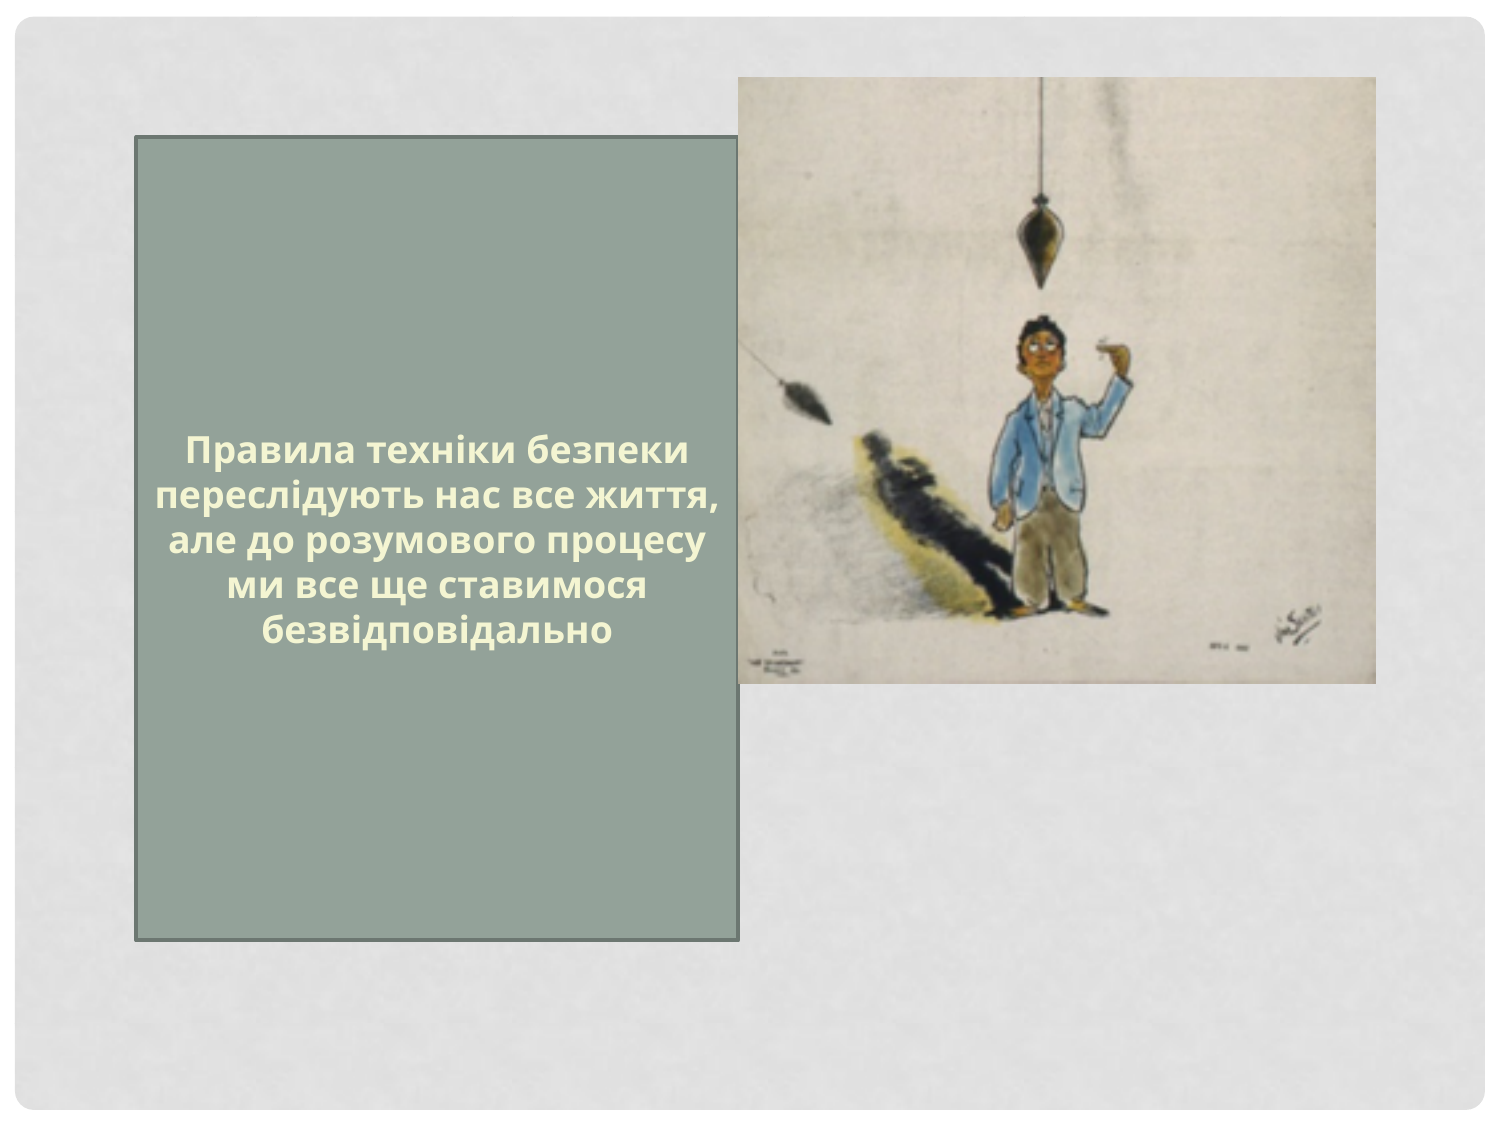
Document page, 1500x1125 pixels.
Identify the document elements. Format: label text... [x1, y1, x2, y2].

text_box Правила техніки безпеки переслідують нас все життя, але до розумового процесу ми все ще ставимося безвідповідально [134, 135, 740, 942]
picture [737, 77, 1377, 684]
